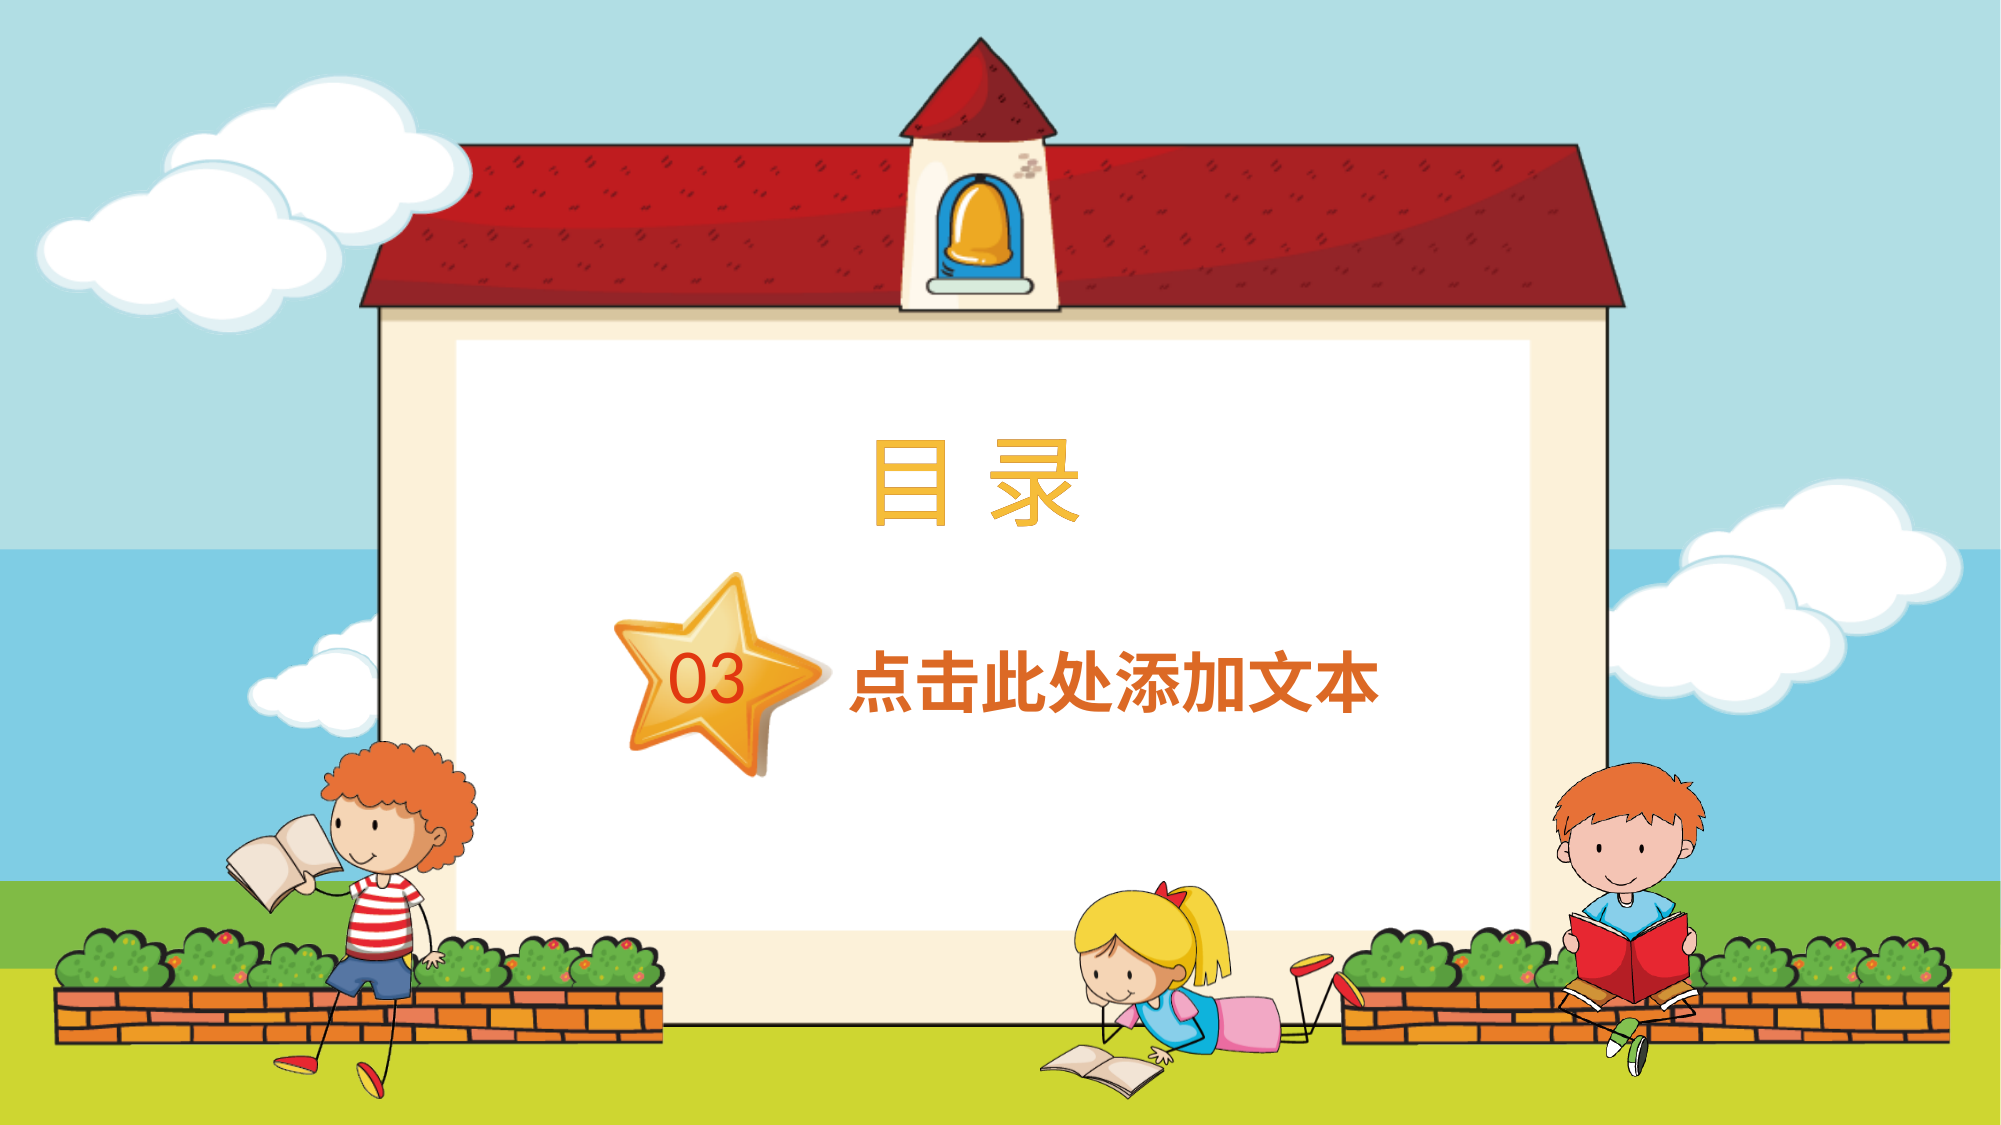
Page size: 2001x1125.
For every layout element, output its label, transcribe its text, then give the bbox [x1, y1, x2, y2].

picture [34, 36, 1964, 1100]
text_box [845, 411, 1102, 548]
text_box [614, 572, 833, 779]
text_box 点击此处添加文本 [838, 632, 1494, 728]
